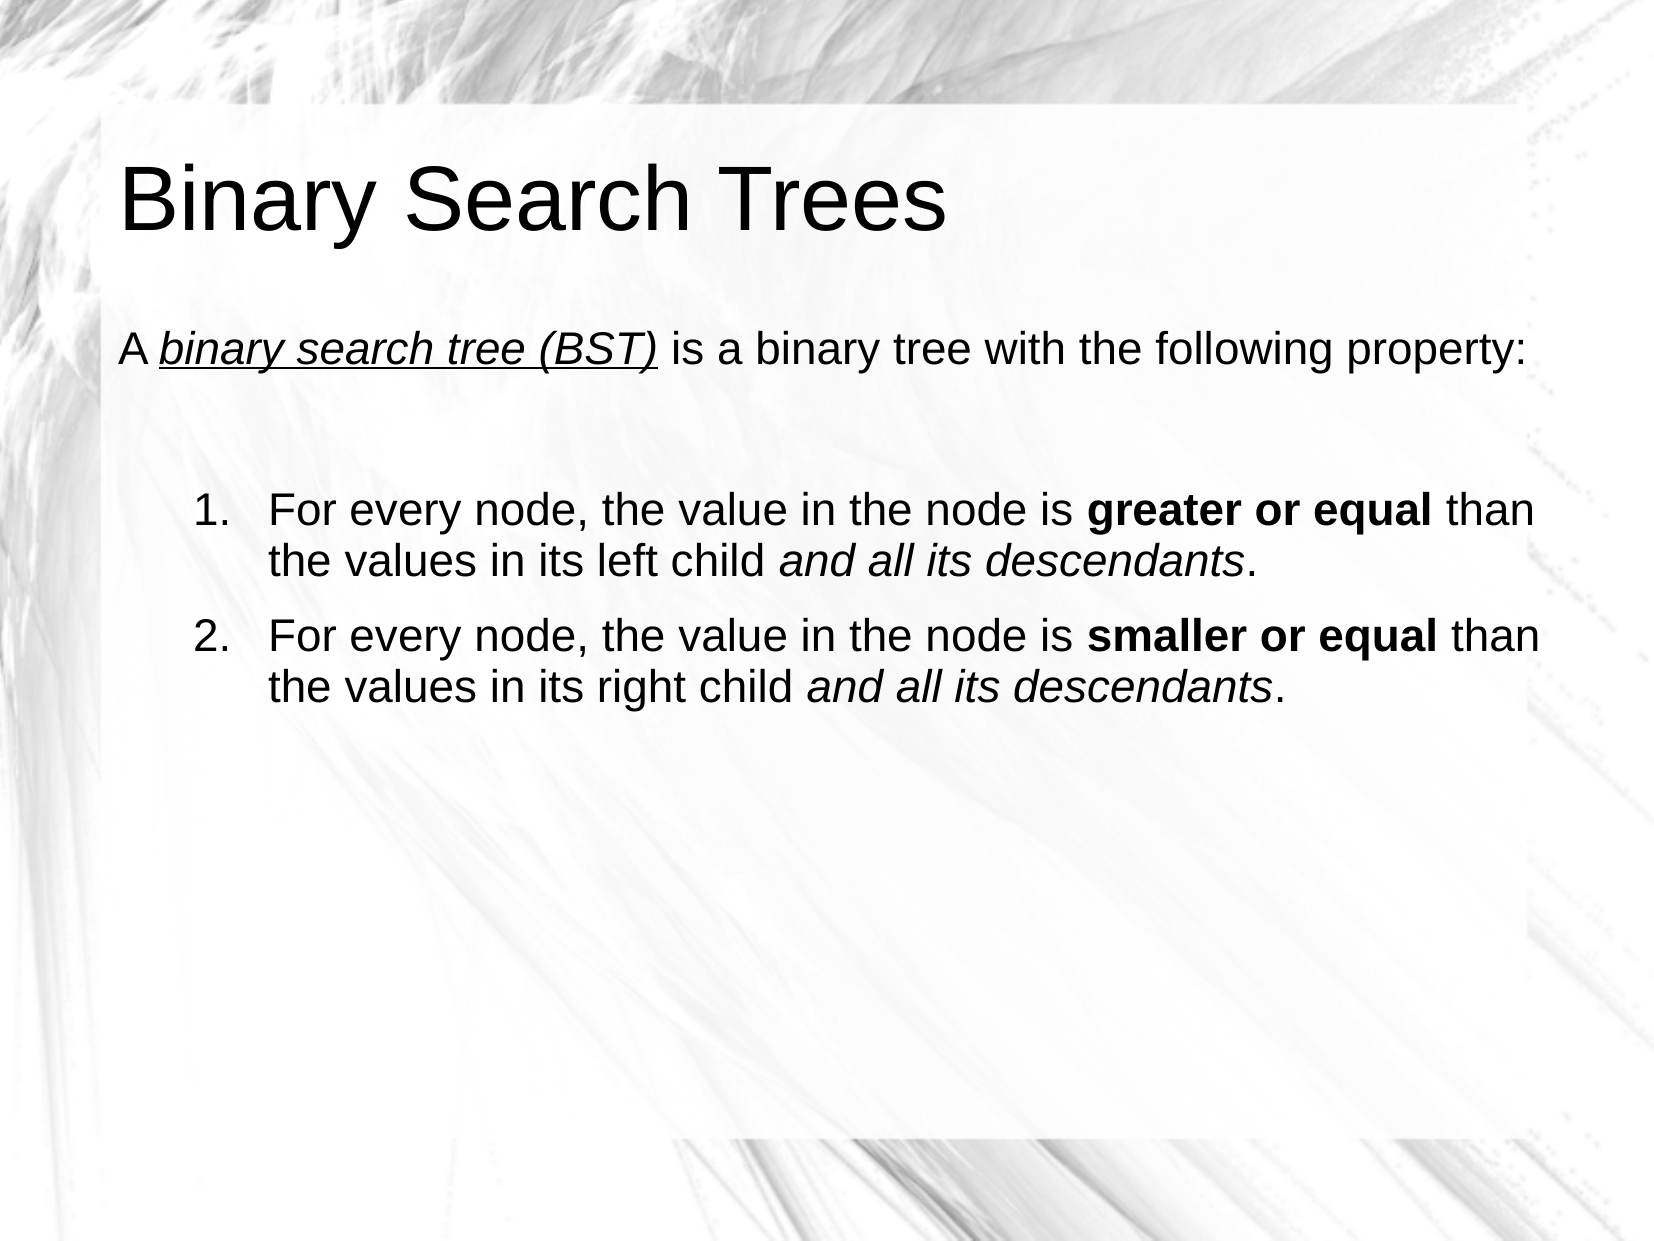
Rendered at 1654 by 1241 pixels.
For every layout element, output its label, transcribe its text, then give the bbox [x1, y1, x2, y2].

list A binary search tree (BST) is a binary tree with the following property: For every node, the value in the node is greater or equal than the values in its left child and all its descendants. For every node, the value in the node is smaller or equal than the values in its right child and all its descendants. [118, 319, 1571, 1109]
title Binary Search Trees [118, 93, 1506, 299]
picture [0, 0, 1654, 1241]
